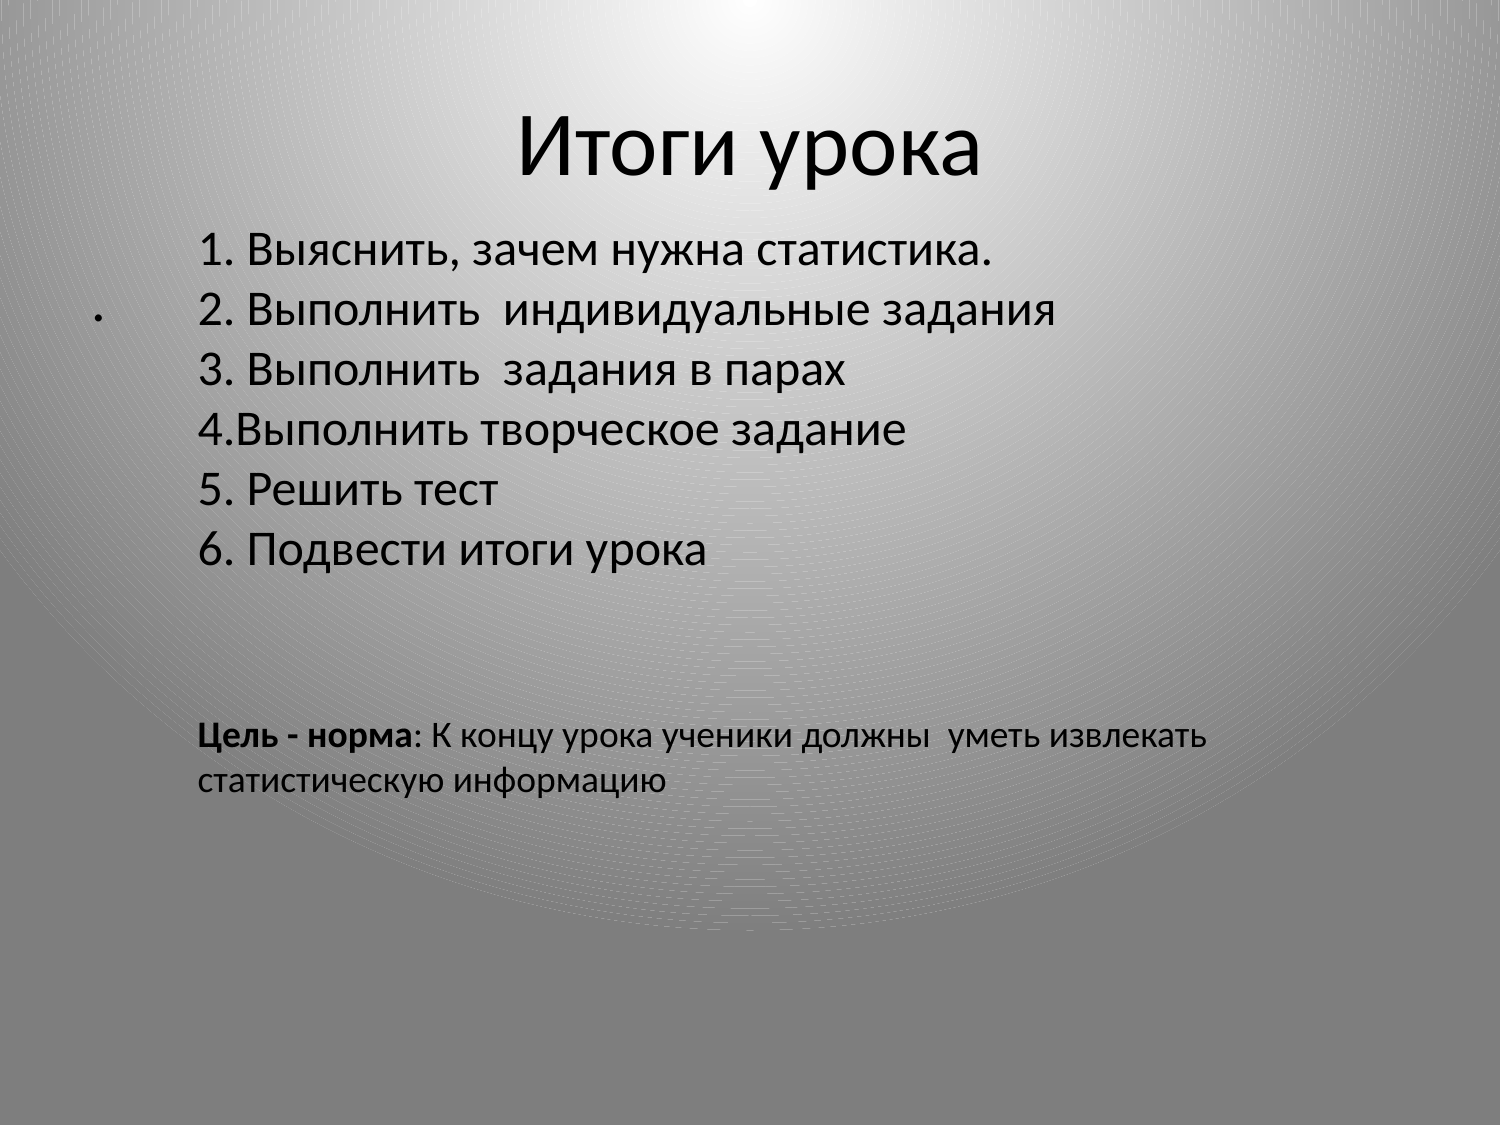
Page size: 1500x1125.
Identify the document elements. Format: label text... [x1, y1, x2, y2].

title Итоги урока [75, 45, 1425, 233]
text_box 1. Выяснить, зачем нужна статистика. 2. Выполнить индивидуальные задания 3. Выполнить задания в парах 4.Выполнить творческое задание 5. Решить тест 6. Подвести итоги урока Цель - норма: К концу урока ученики должны уметь извлекать статистическую информацию [182, 208, 1294, 898]
list . [76, 255, 1427, 998]
